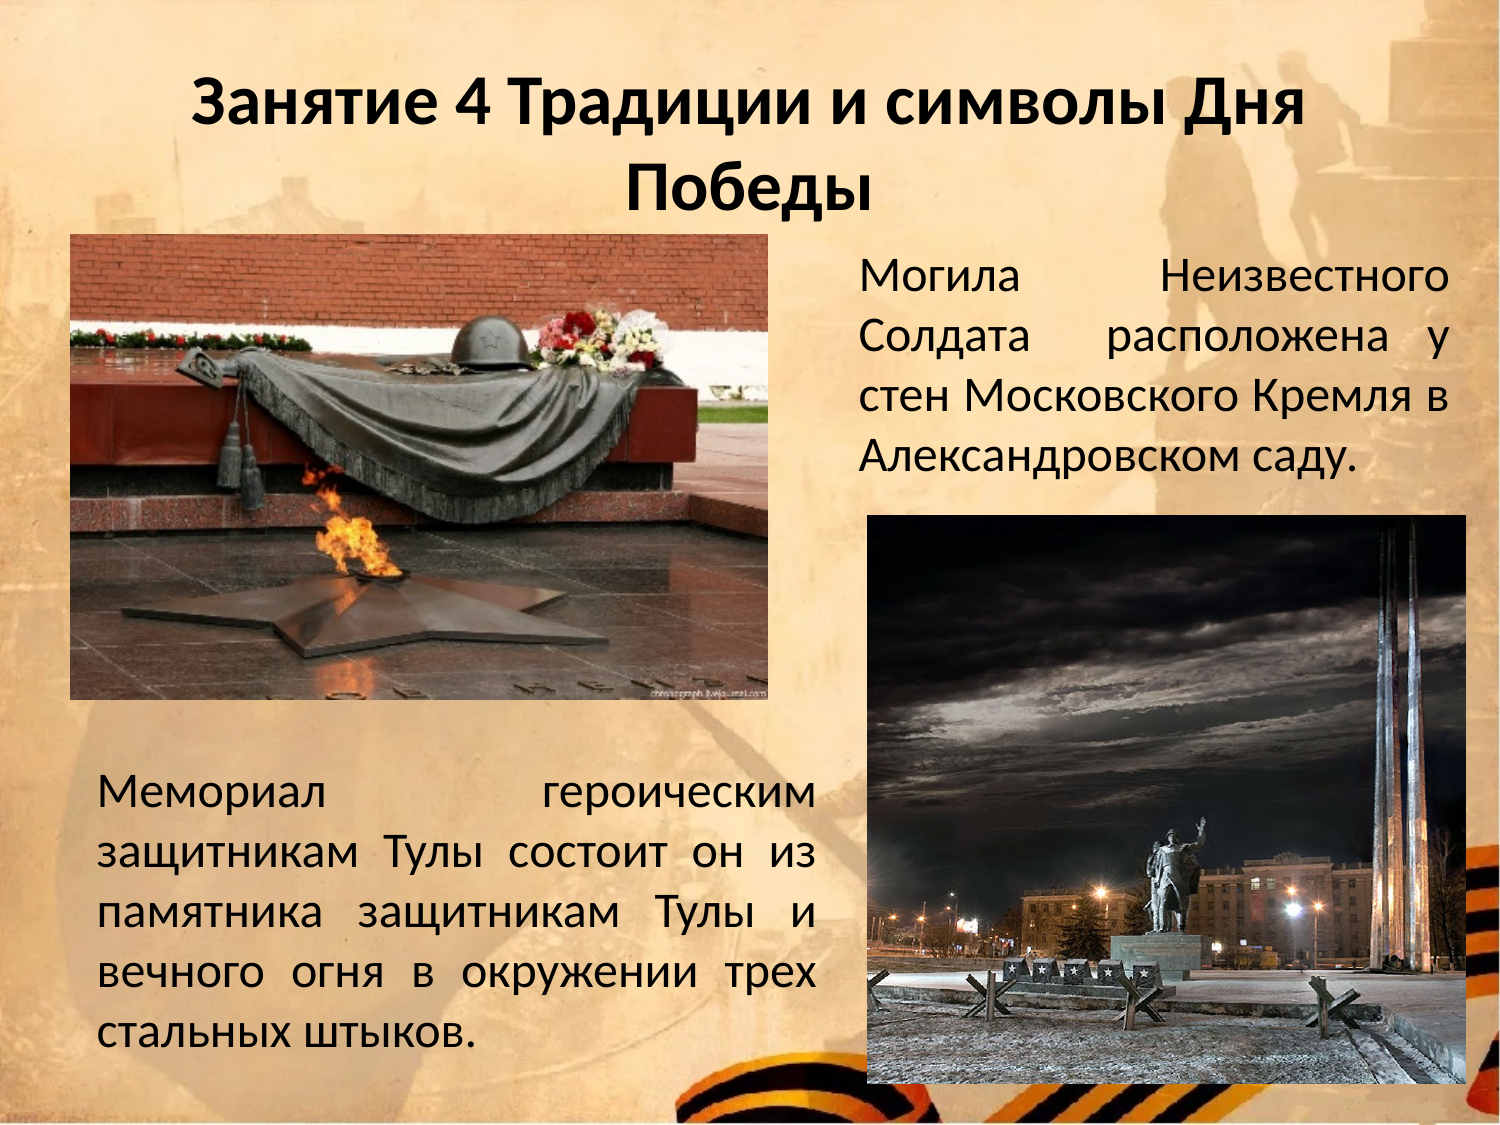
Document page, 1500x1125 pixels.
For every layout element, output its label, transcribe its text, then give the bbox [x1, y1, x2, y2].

title Занятие 4 Традиции и символы Дня Победы [75, 45, 1425, 233]
text_box Могила Неизвестного Солдата расположена у стен Московского Кремля в Александровском саду. [843, 234, 1465, 550]
picture [0, 0, 1500, 1125]
text_box Мемориал героическим защитникам Тулы состоит он из памятника защитникам Тулы и вечного огня в окружении трех стальных штыков. [81, 749, 832, 1065]
